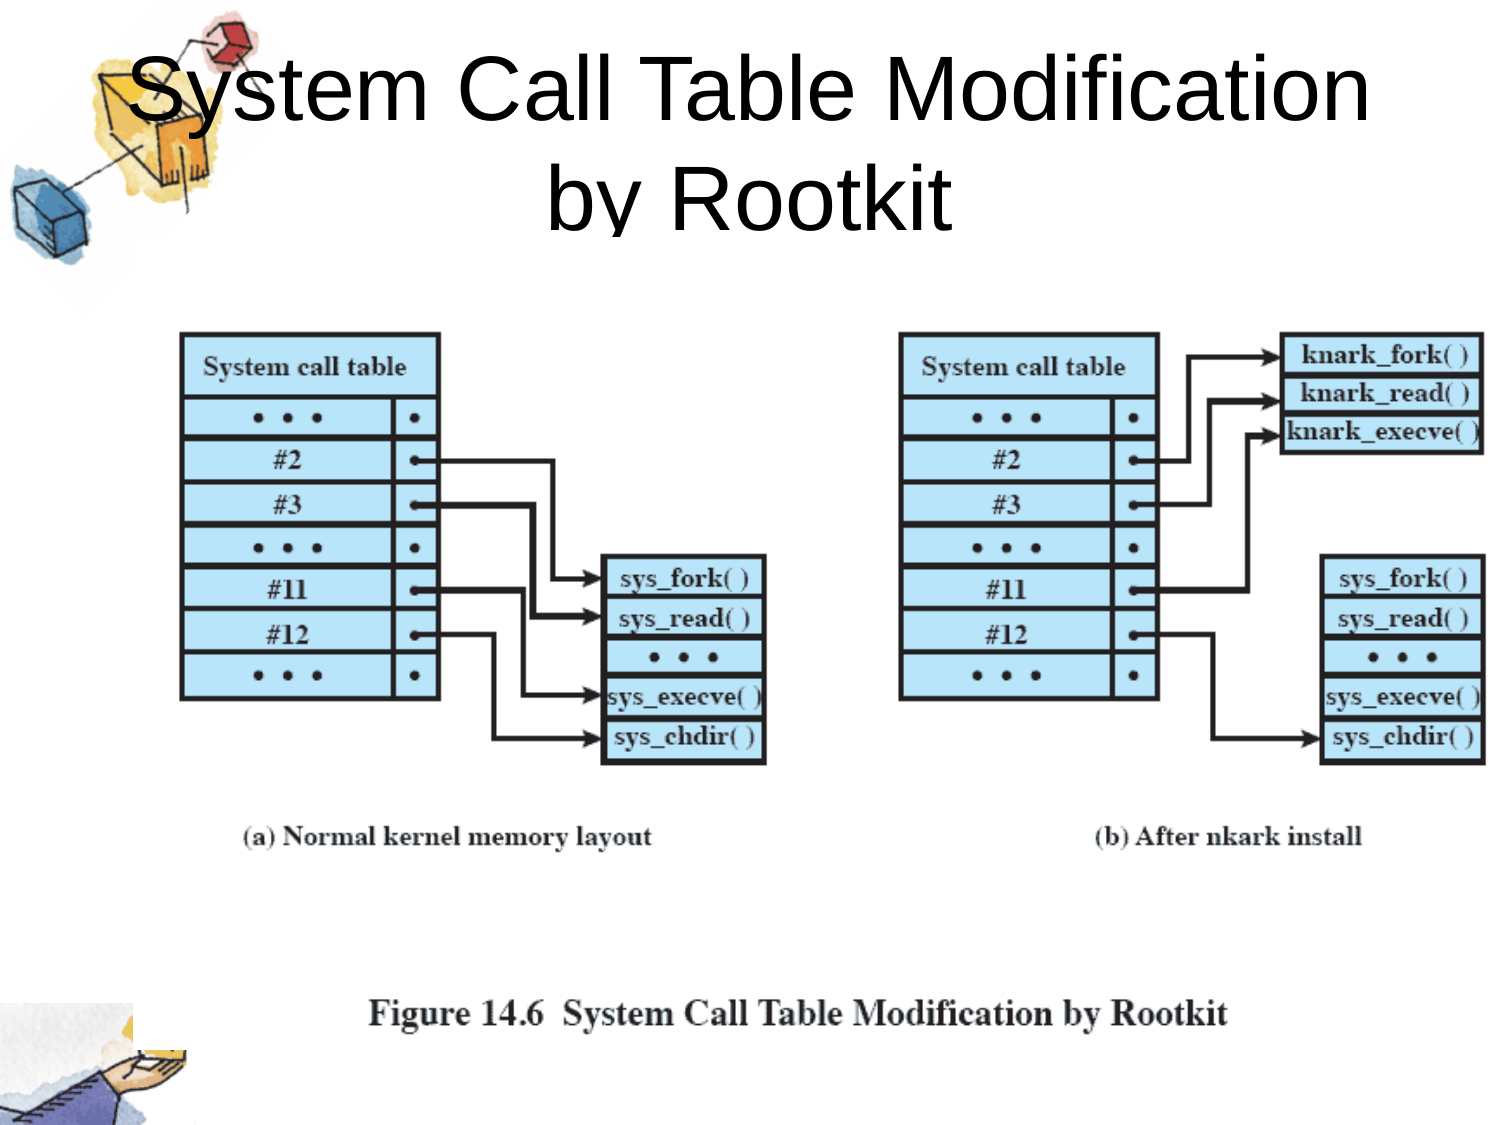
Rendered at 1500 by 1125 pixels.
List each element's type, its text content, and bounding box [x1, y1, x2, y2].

picture [0, 1003, 196, 1125]
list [133, 237, 1500, 1051]
picture [114, 0, 274, 44]
title System Call Table Modification by Rootkit [74, 44, 1426, 233]
picture [0, 85, 167, 316]
